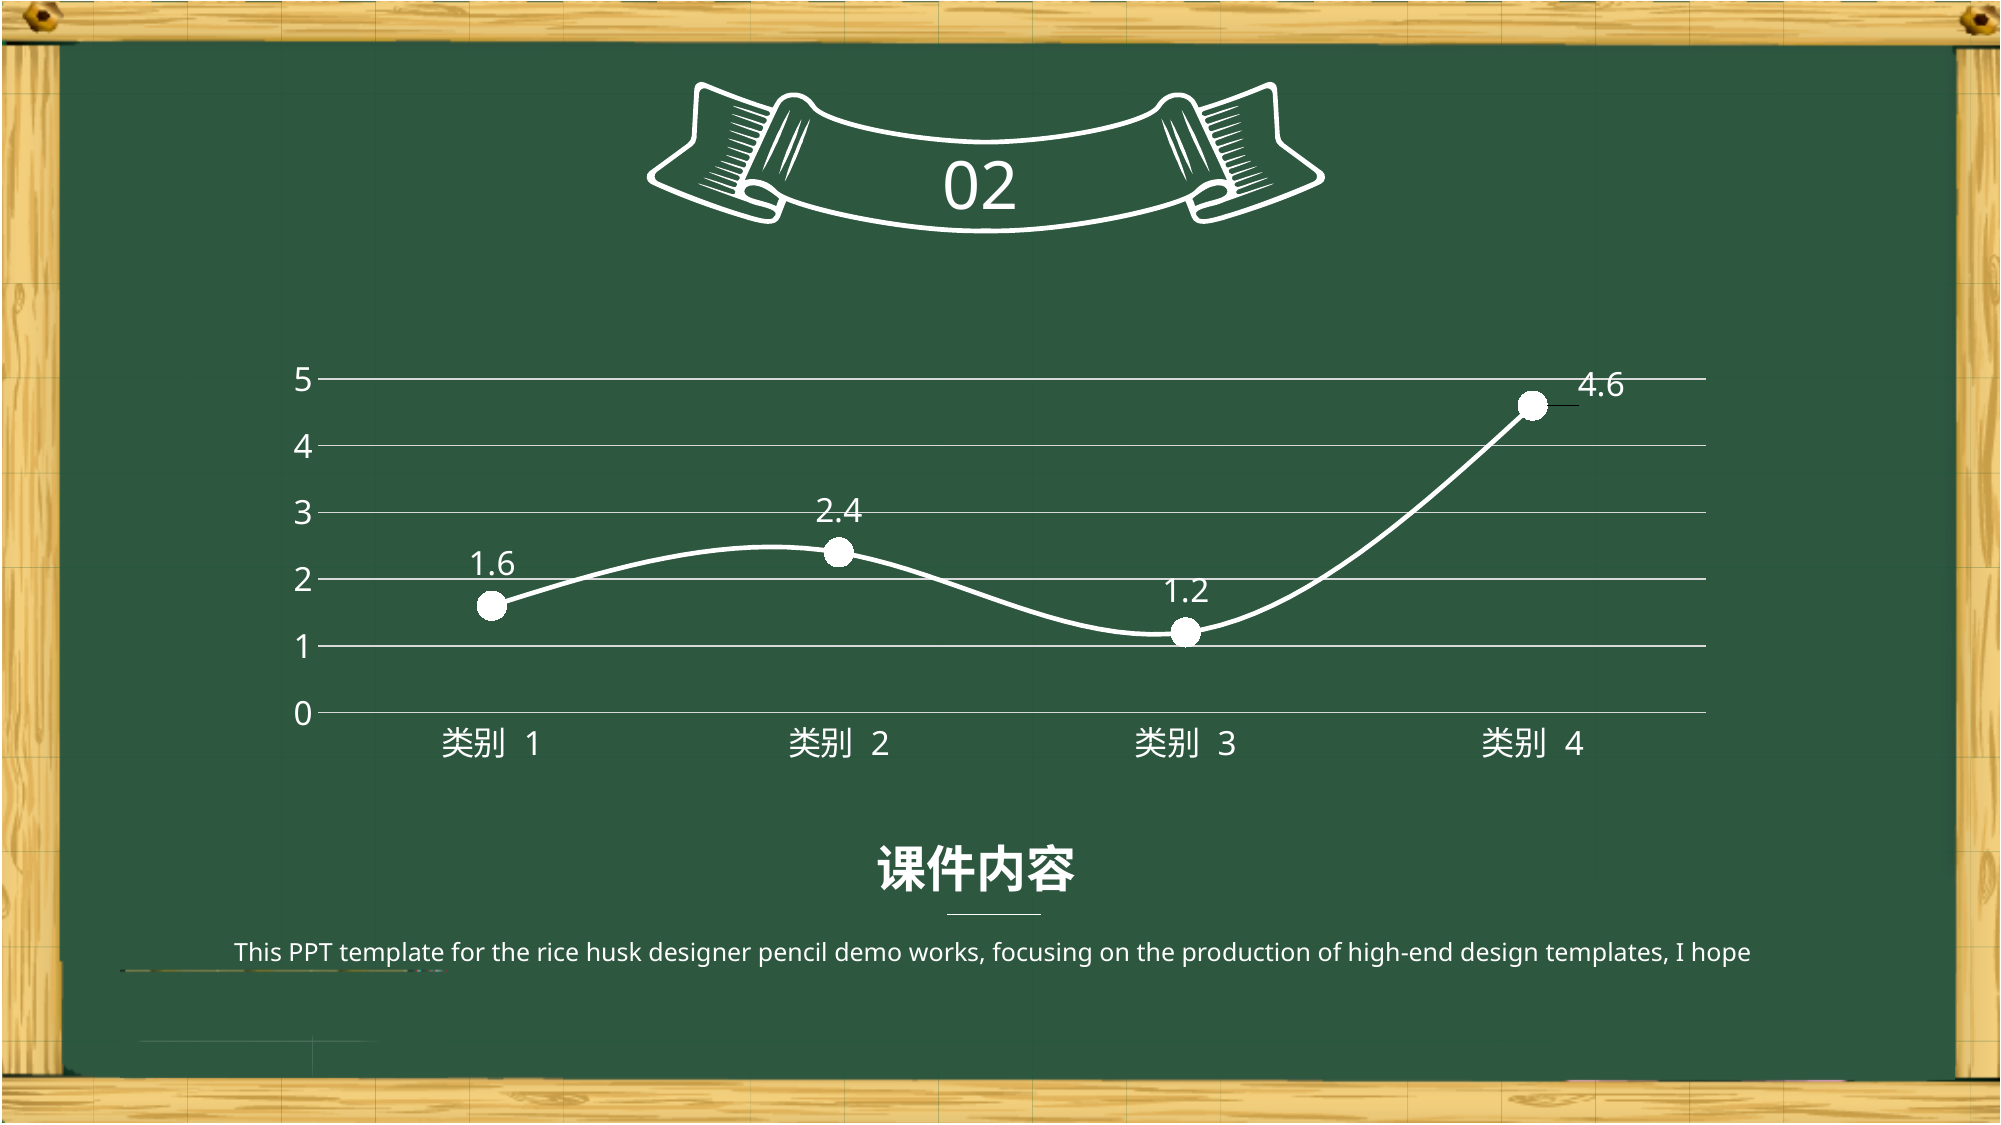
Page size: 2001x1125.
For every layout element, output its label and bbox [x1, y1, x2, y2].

chart [264, 348, 1736, 774]
picture [0, 0, 2000, 1123]
